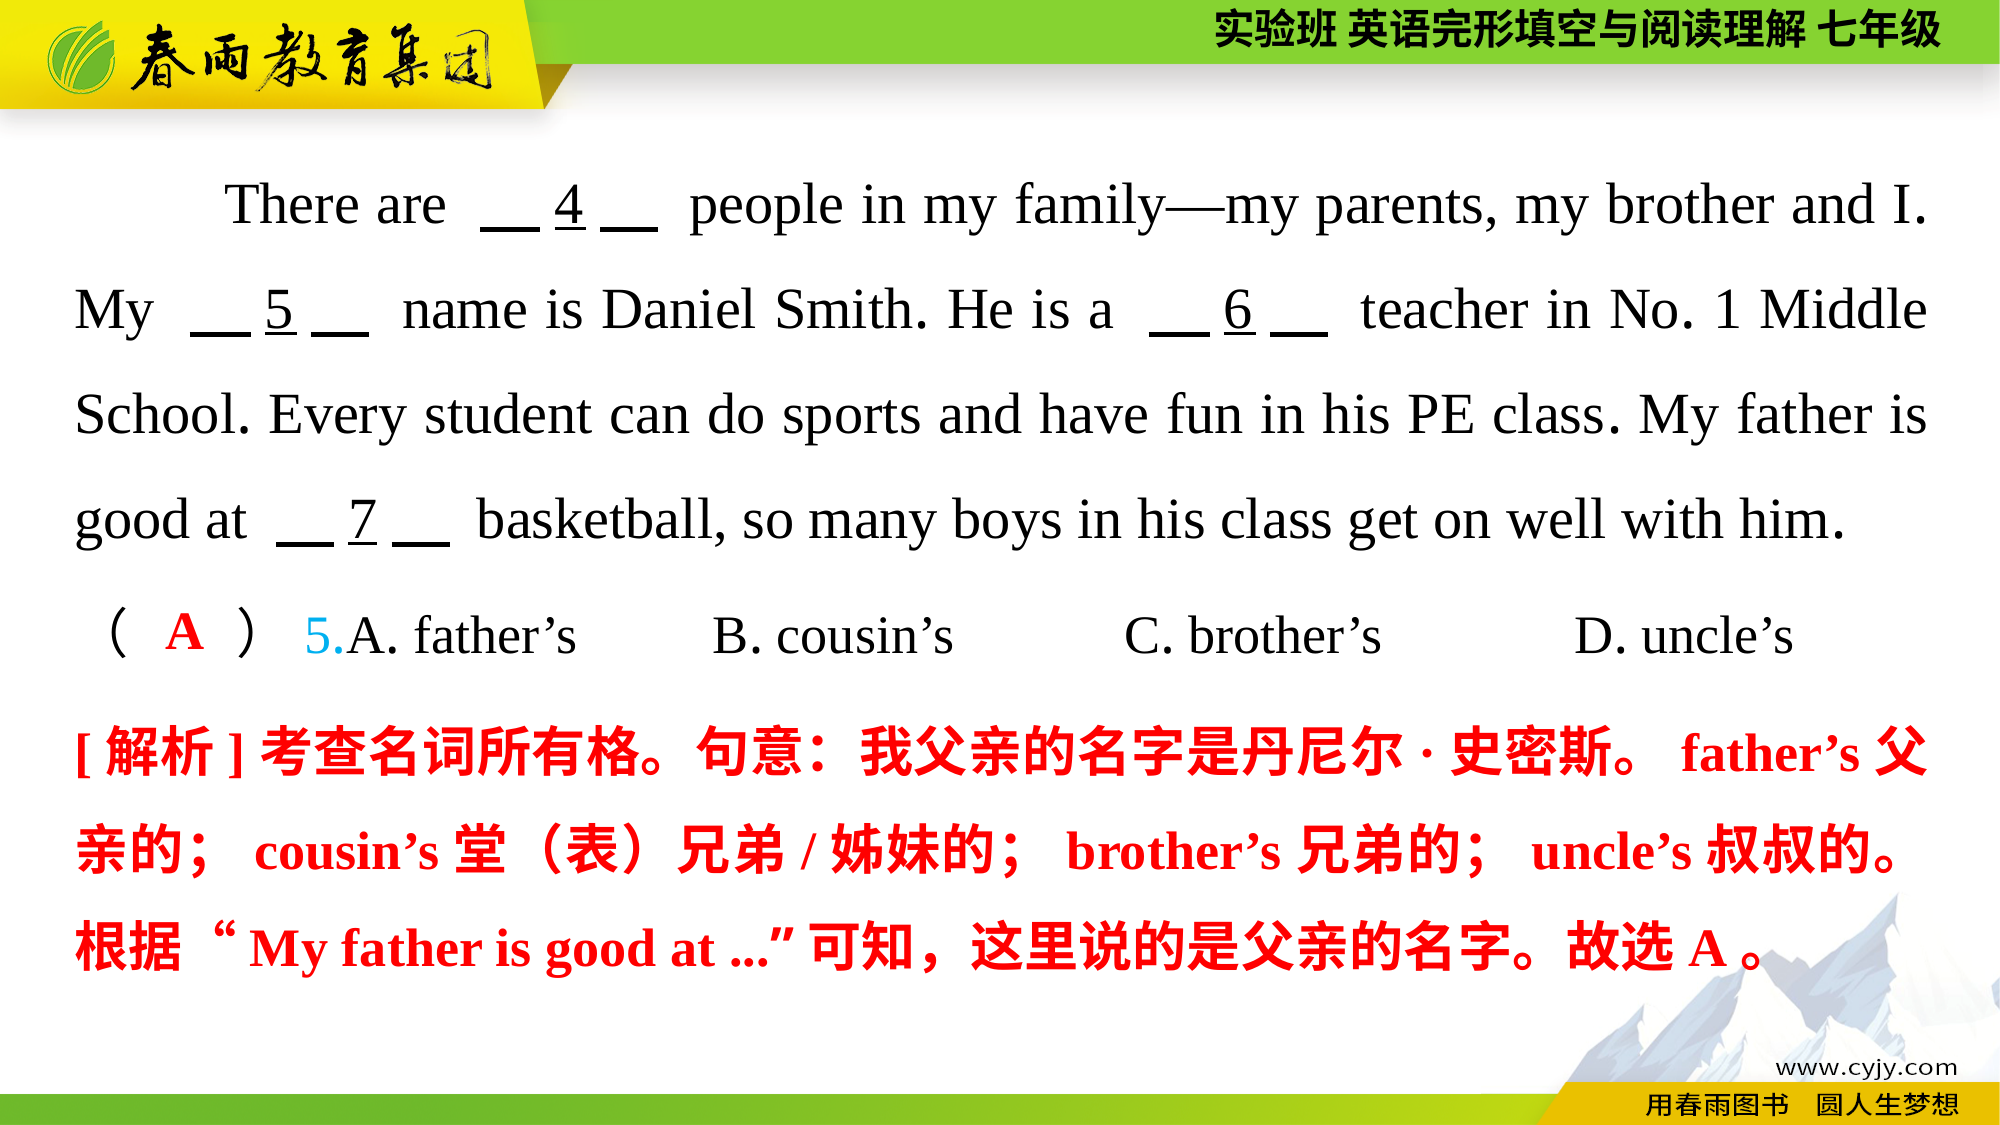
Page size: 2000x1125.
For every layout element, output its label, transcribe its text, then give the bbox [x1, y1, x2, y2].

text_box （ ）5.A. father’s B. cousin’s C. brother’s D. uncle’s [59, 559, 1944, 672]
list There are 4 people in my family—my parents, my brother and I. My 5 name is Daniel Smith. He is a 6 teacher in No. 1 Middle School. Every student can do sports and have fun in his PE class. My father is good at 7 basketball, so many boys in his class get on well with him. [59, 122, 1944, 549]
picture [0, 0, 2000, 1125]
text_box [解析]考查名词所有格。句意：我父亲的名字是丹尼尔·史密斯。father’s父亲的；cousin’s堂（表）兄弟/姊妹的；brother’s兄弟的；uncle’s叔叔的。根据“My father is good at ...”可知，这里说的是父亲的名字。故选A。 [59, 677, 1944, 986]
text_box A [150, 587, 220, 668]
